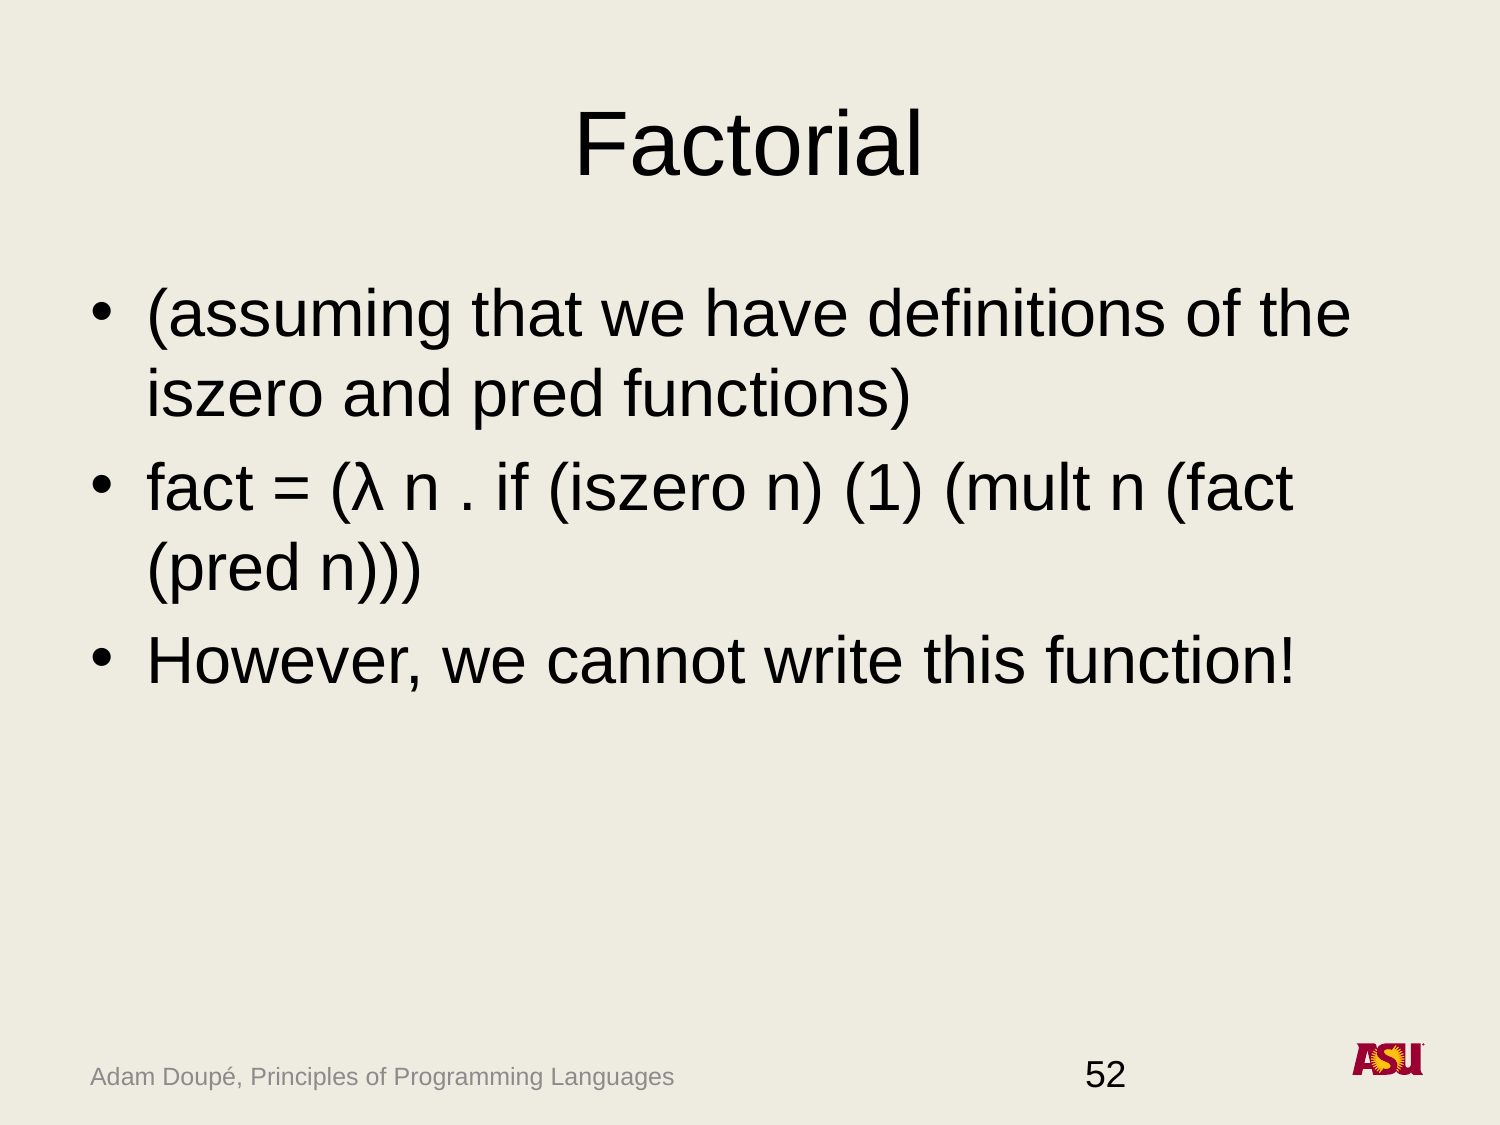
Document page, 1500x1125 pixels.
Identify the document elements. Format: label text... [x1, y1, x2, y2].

slide_number 52 [1070, 1042, 1421, 1103]
list (assuming that we have definitions of the iszero and pred functions) fact = (λ n . if (iszero n) (1) (mult n (fact (pred n))) However, we cannot write this function! [75, 262, 1425, 1005]
title Factorial [75, 45, 1425, 233]
